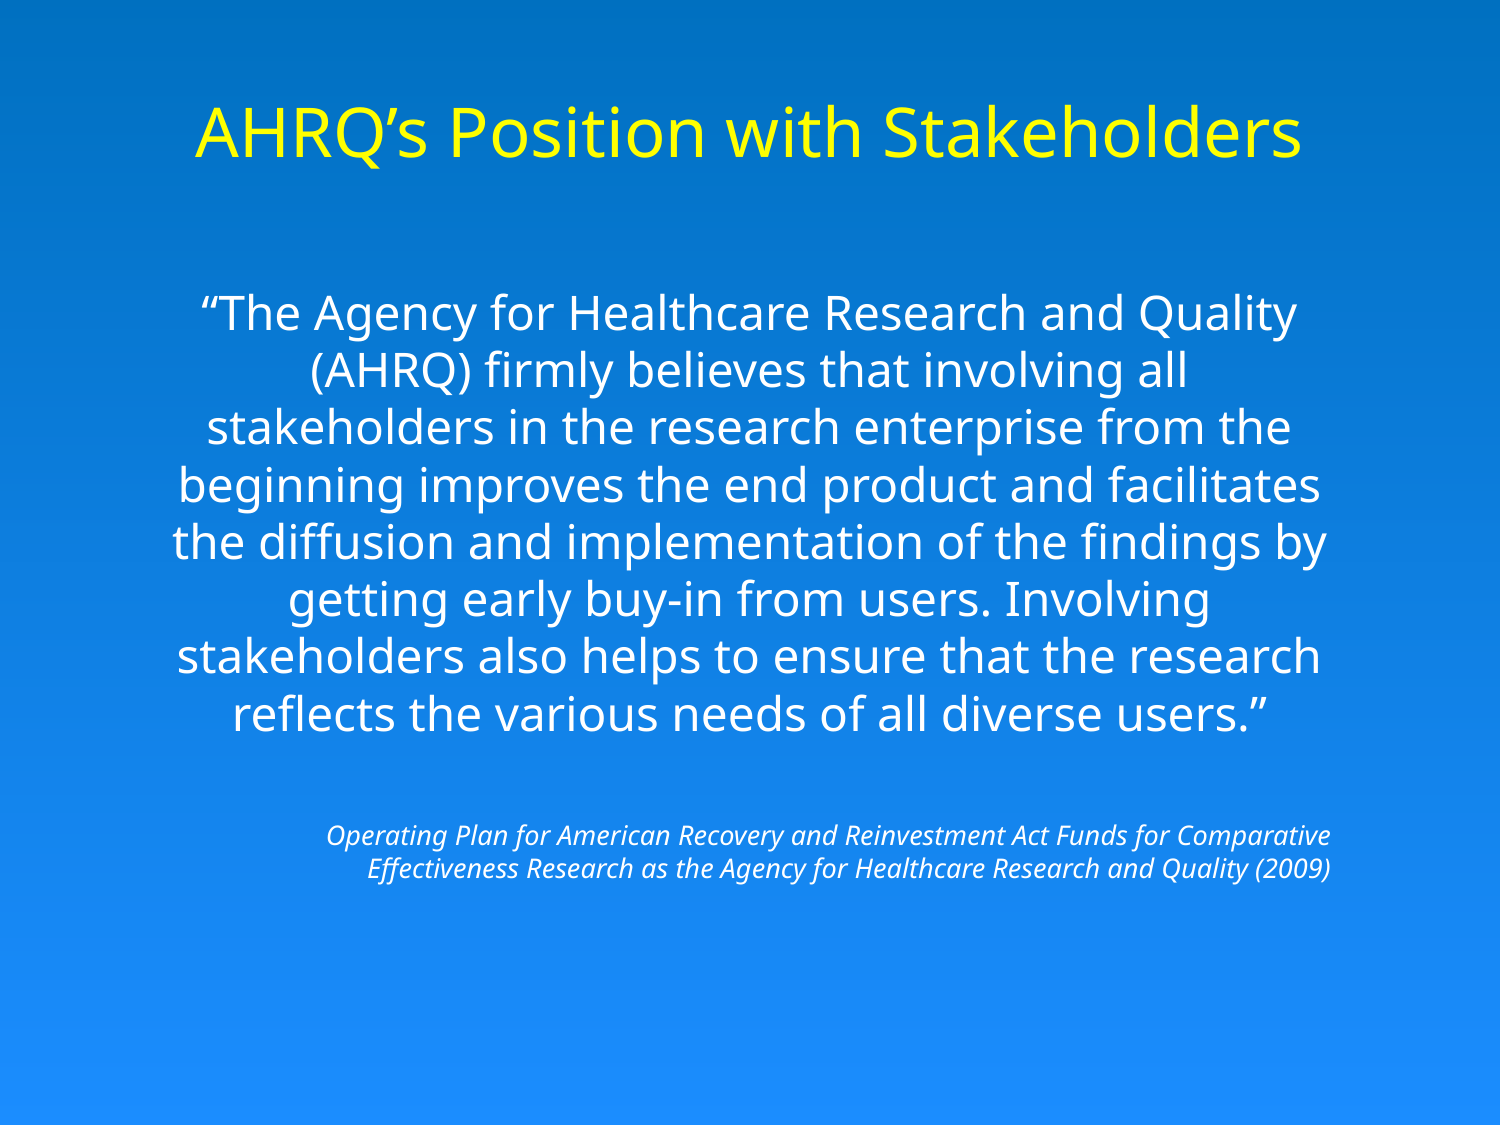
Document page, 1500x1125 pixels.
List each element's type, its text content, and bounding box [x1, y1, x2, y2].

list “The Agency for Healthcare Research and Quality (AHRQ) firmly believes that involving all stakeholders in the research enterprise from the beginning improves the end product and facilitates the diffusion and implementation of the findings by getting early buy-in from users. Involving stakeholders also helps to ensure that the research reflects the various needs of all diverse users.” Operating Plan for American Recovery and Reinvestment Act Funds for Comparative Effectiveness Research as the Agency for Healthcare Research and Quality (2009) [153, 274, 1347, 963]
title AHRQ’s Position with Stakeholders [93, 58, 1407, 201]
